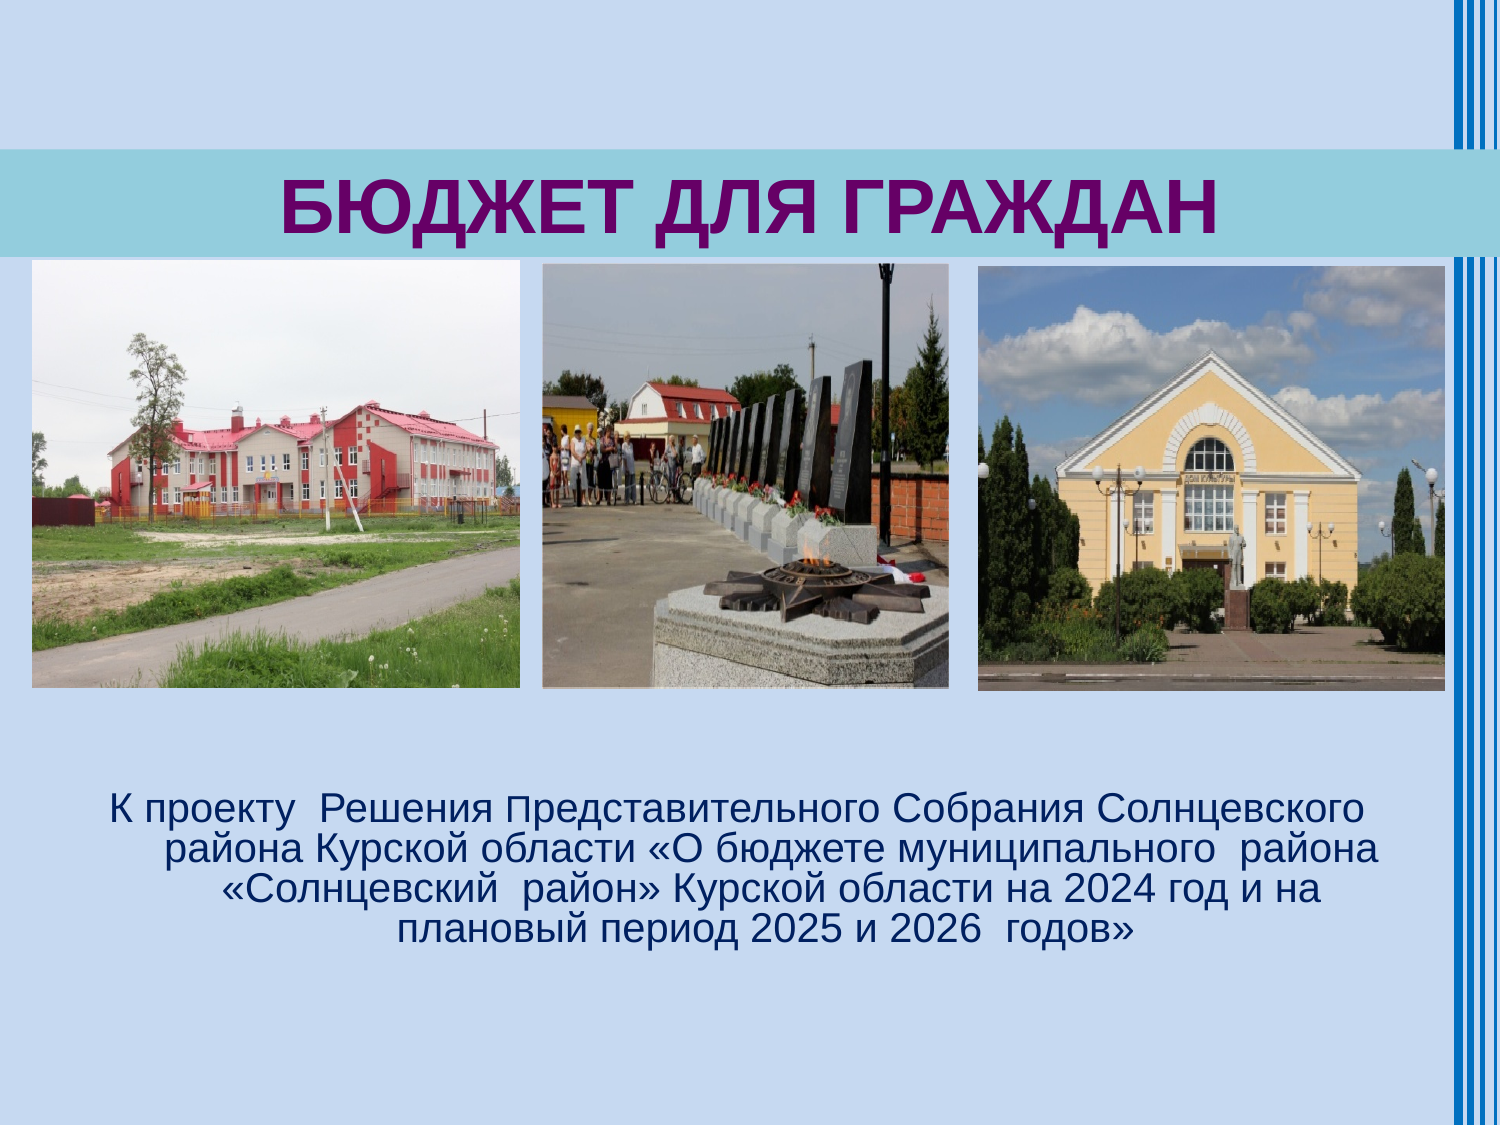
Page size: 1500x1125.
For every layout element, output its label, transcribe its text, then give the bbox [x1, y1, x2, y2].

picture [978, 266, 1445, 691]
text_box Бюджет для граждан [0, 149, 1454, 257]
picture [32, 260, 520, 688]
text_box К проекту Решения Представительного Собрания Солнцевского района Курской области «О бюджете муниципального района «Солнцевский район» Курской области на 2024 год и на плановый период 2025 и 2026 годов» [89, 783, 1396, 958]
picture [542, 263, 949, 690]
